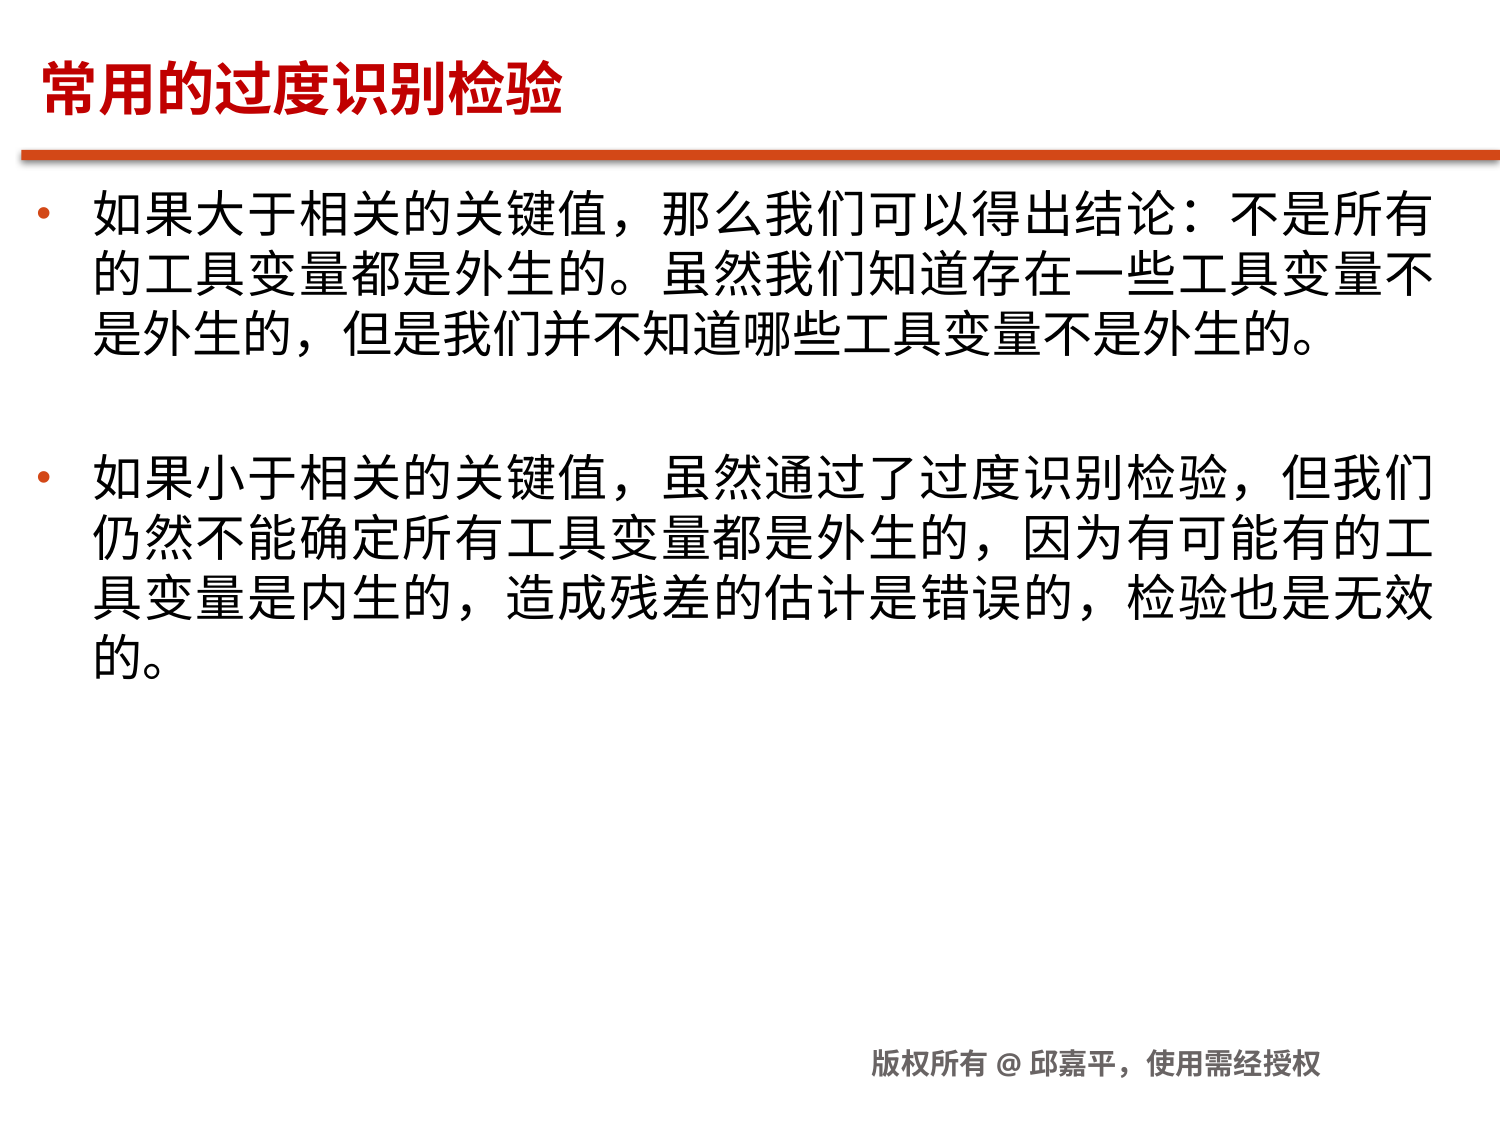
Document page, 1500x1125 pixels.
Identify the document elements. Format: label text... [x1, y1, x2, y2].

title 常用的过度识别检验 [24, 50, 1450, 138]
footer 版权所有@邱嘉平，使用需经授权 [690, 1025, 1500, 1100]
